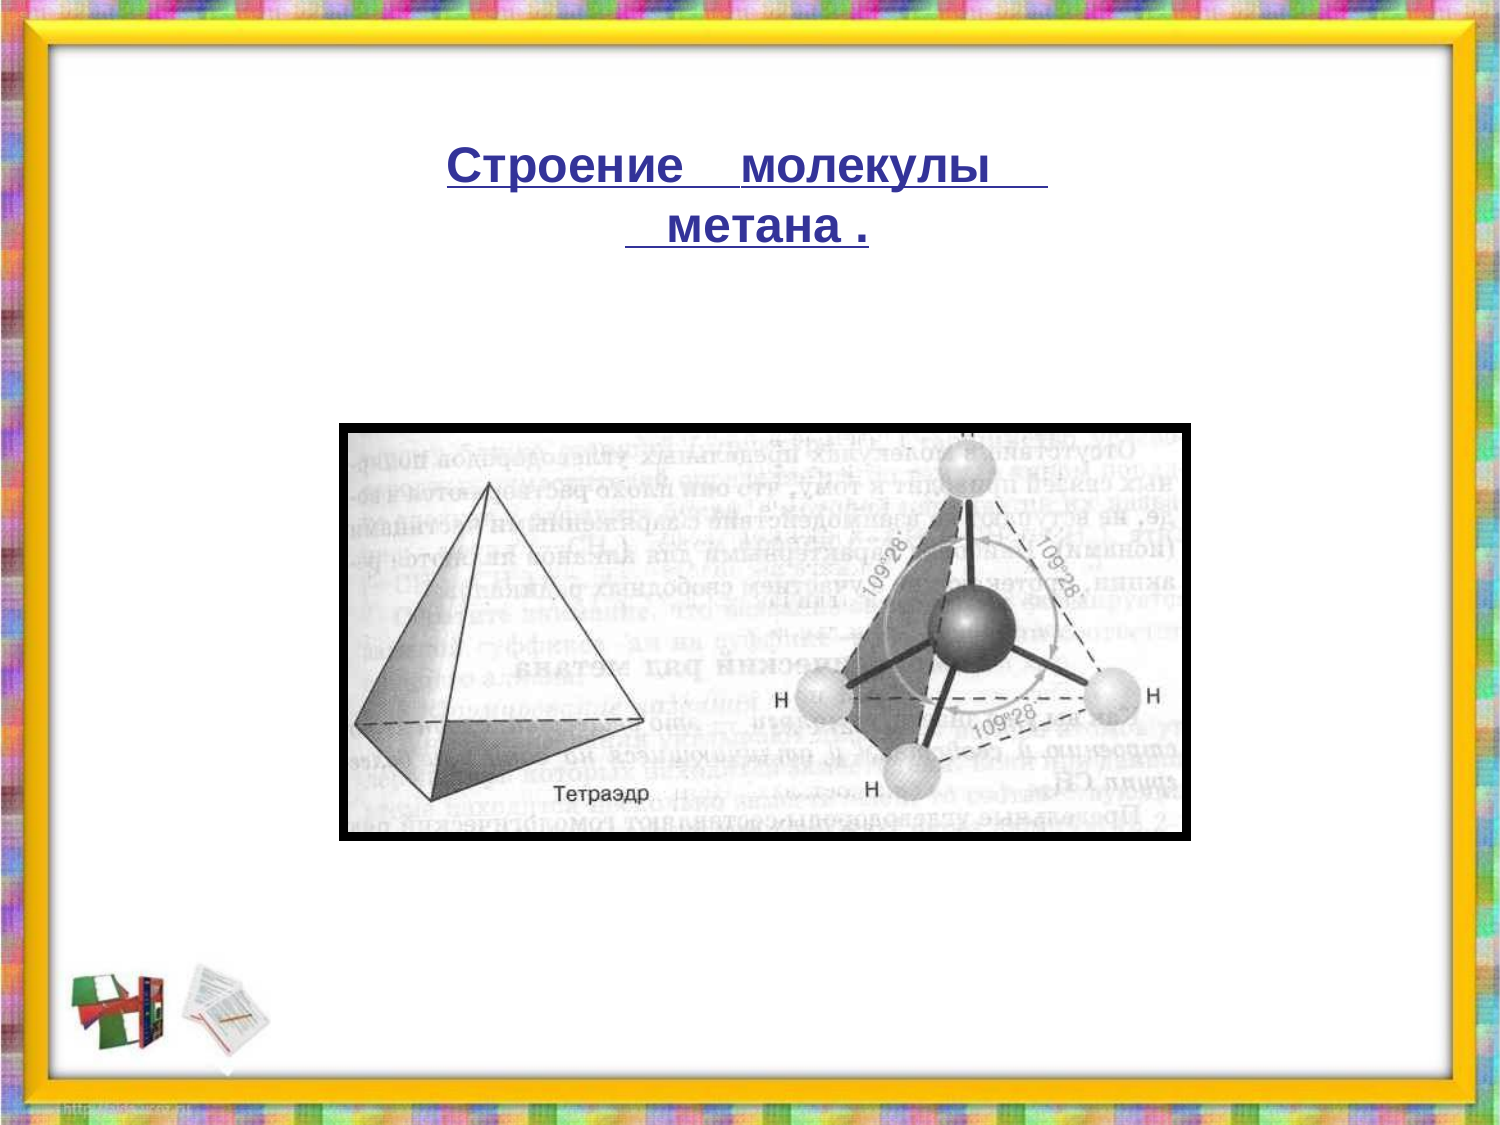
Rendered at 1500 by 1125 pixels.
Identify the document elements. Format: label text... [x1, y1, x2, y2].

picture [0, 0, 1500, 1125]
text_box Строение молекулы метана . [100, 125, 1394, 261]
